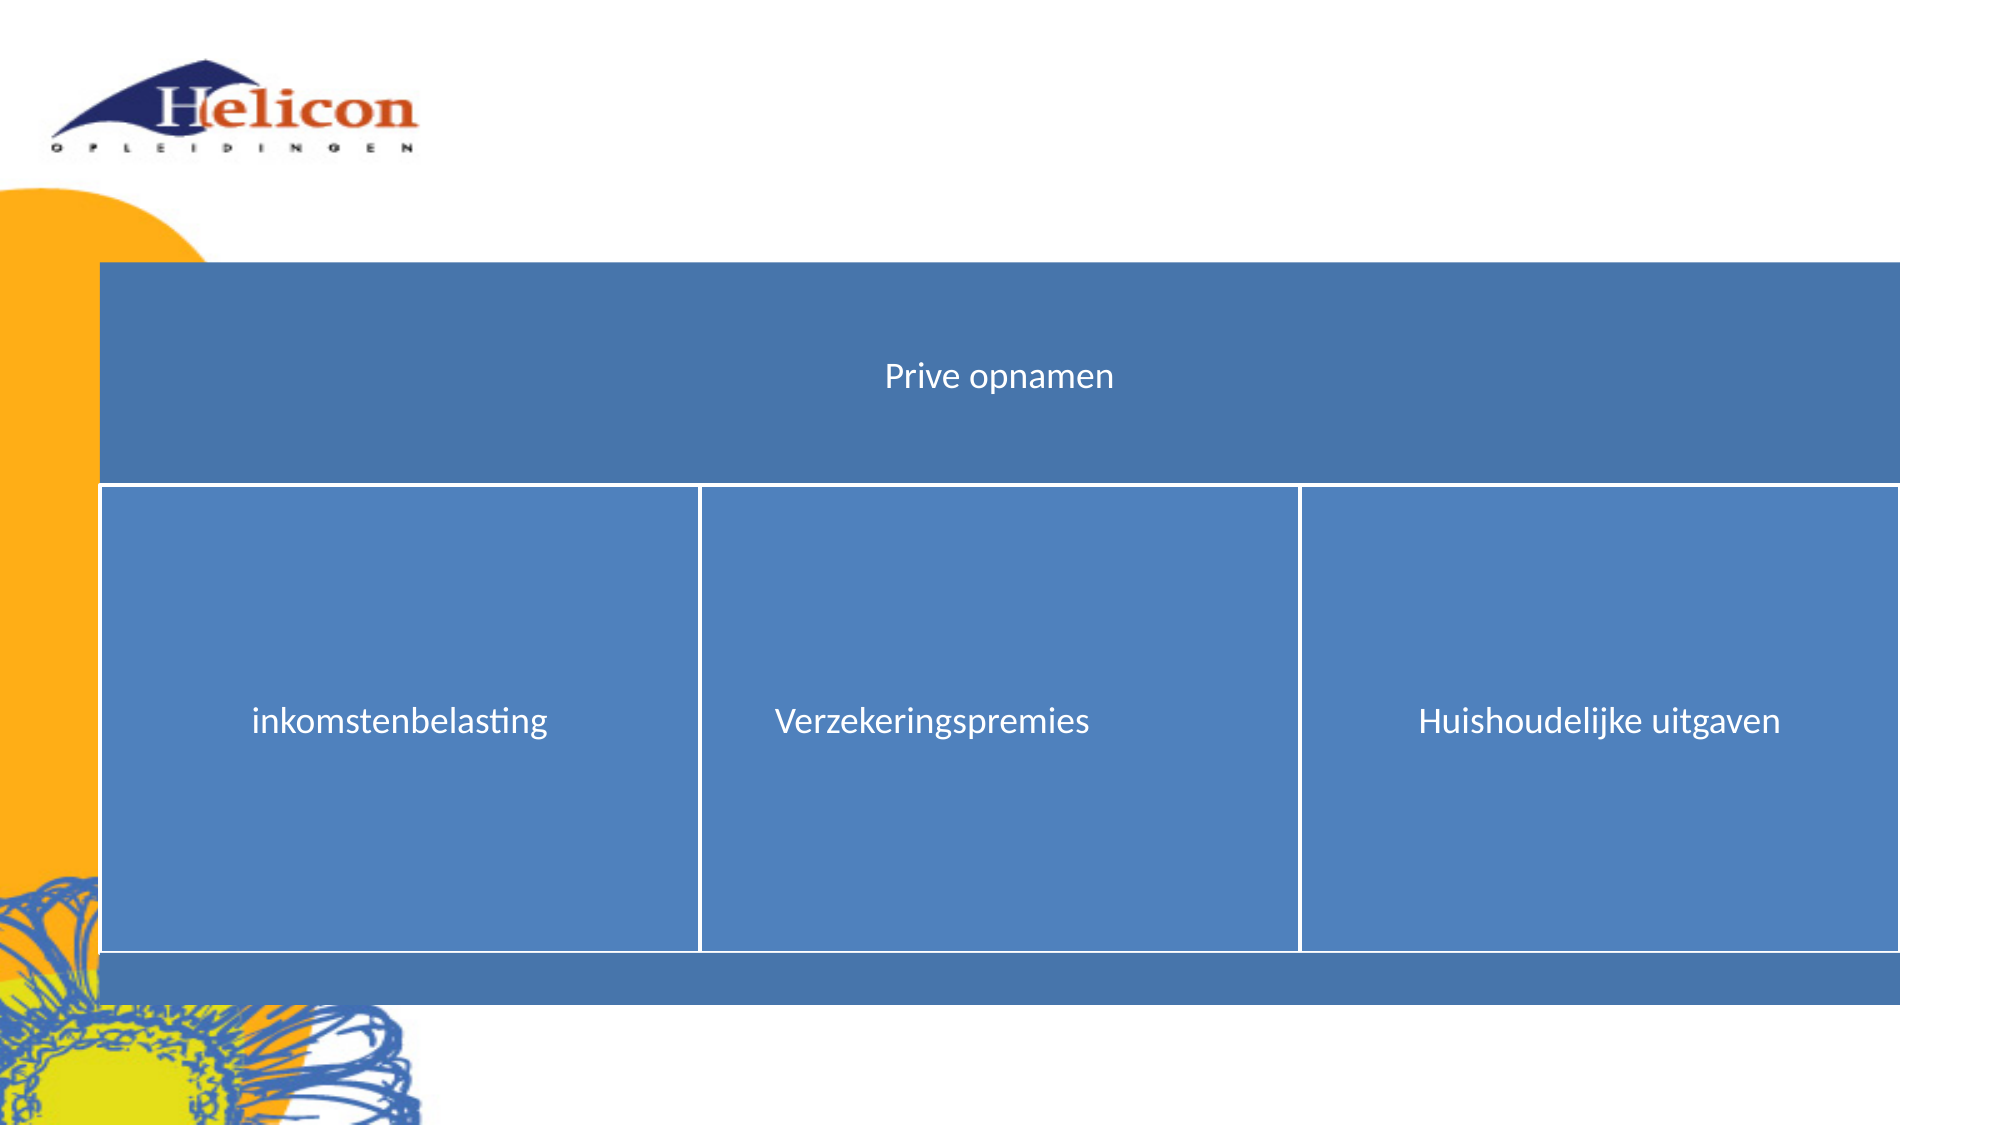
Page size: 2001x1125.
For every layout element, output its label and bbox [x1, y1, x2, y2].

picture [0, 0, 2001, 1125]
list [99, 262, 1901, 1006]
